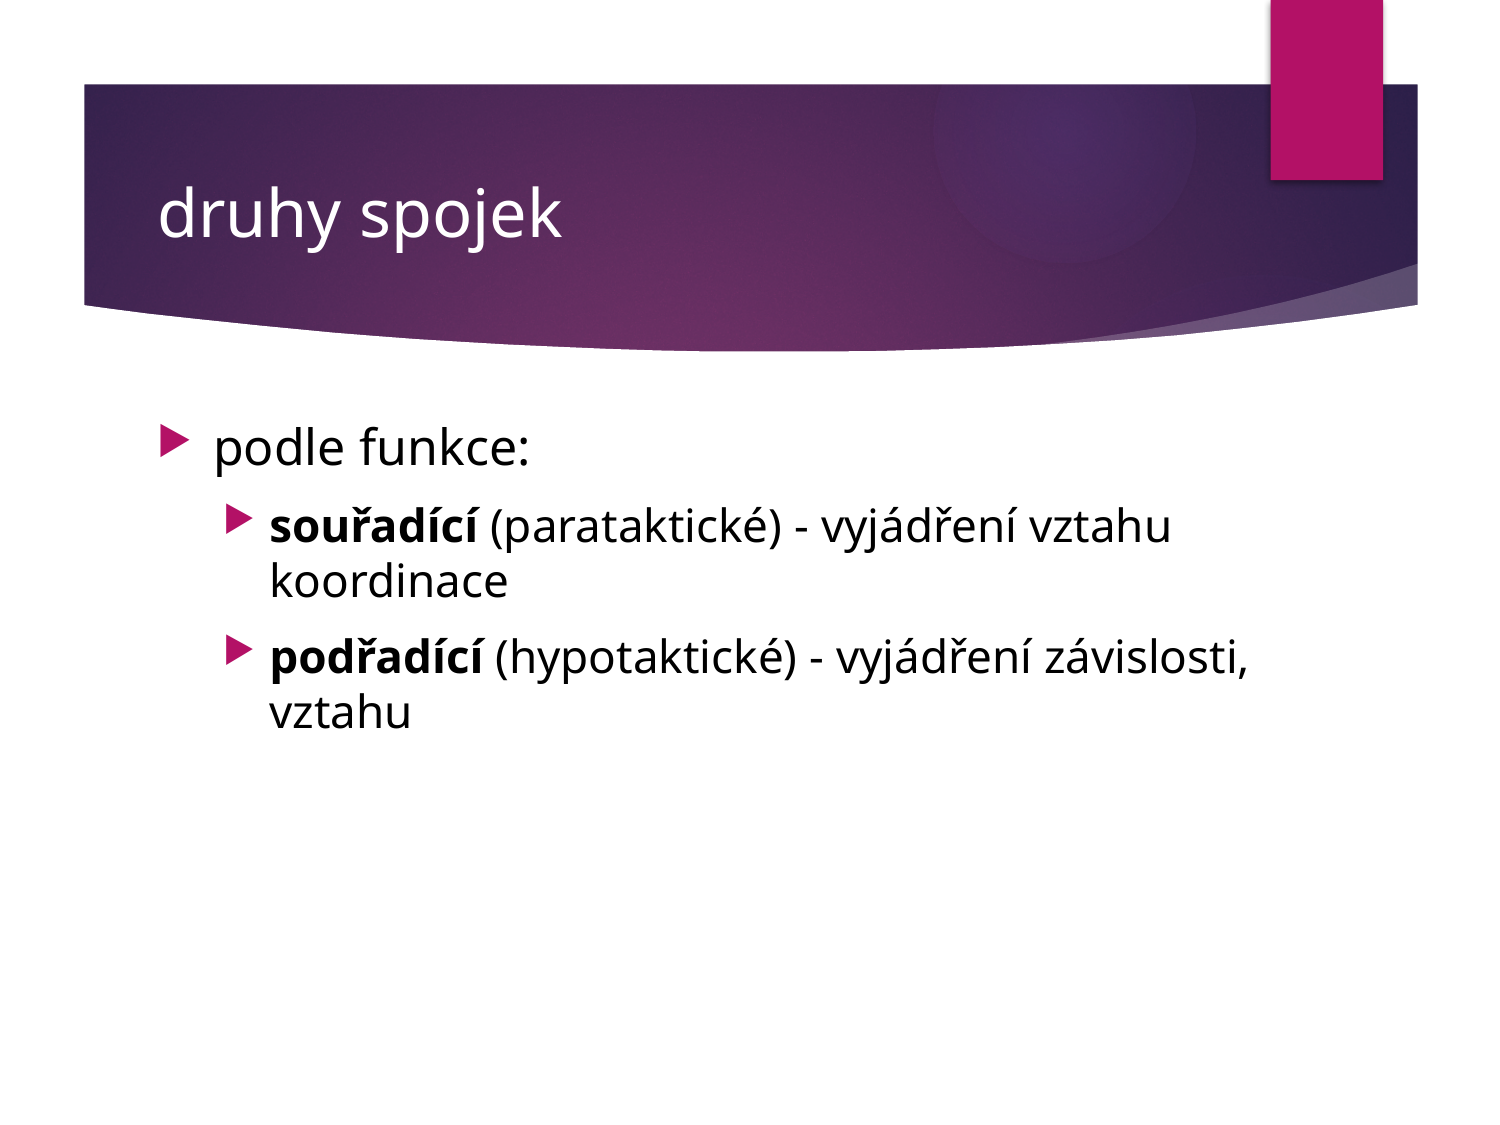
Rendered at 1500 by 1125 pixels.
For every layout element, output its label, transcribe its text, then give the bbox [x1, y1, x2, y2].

title druhy spojek [142, 152, 1183, 269]
list podle funkce: souřadící (parataktické) - vyjádření vztahu koordinace podřadící (hypotaktické) - vyjádření závislosti, vztahu [141, 408, 1412, 988]
